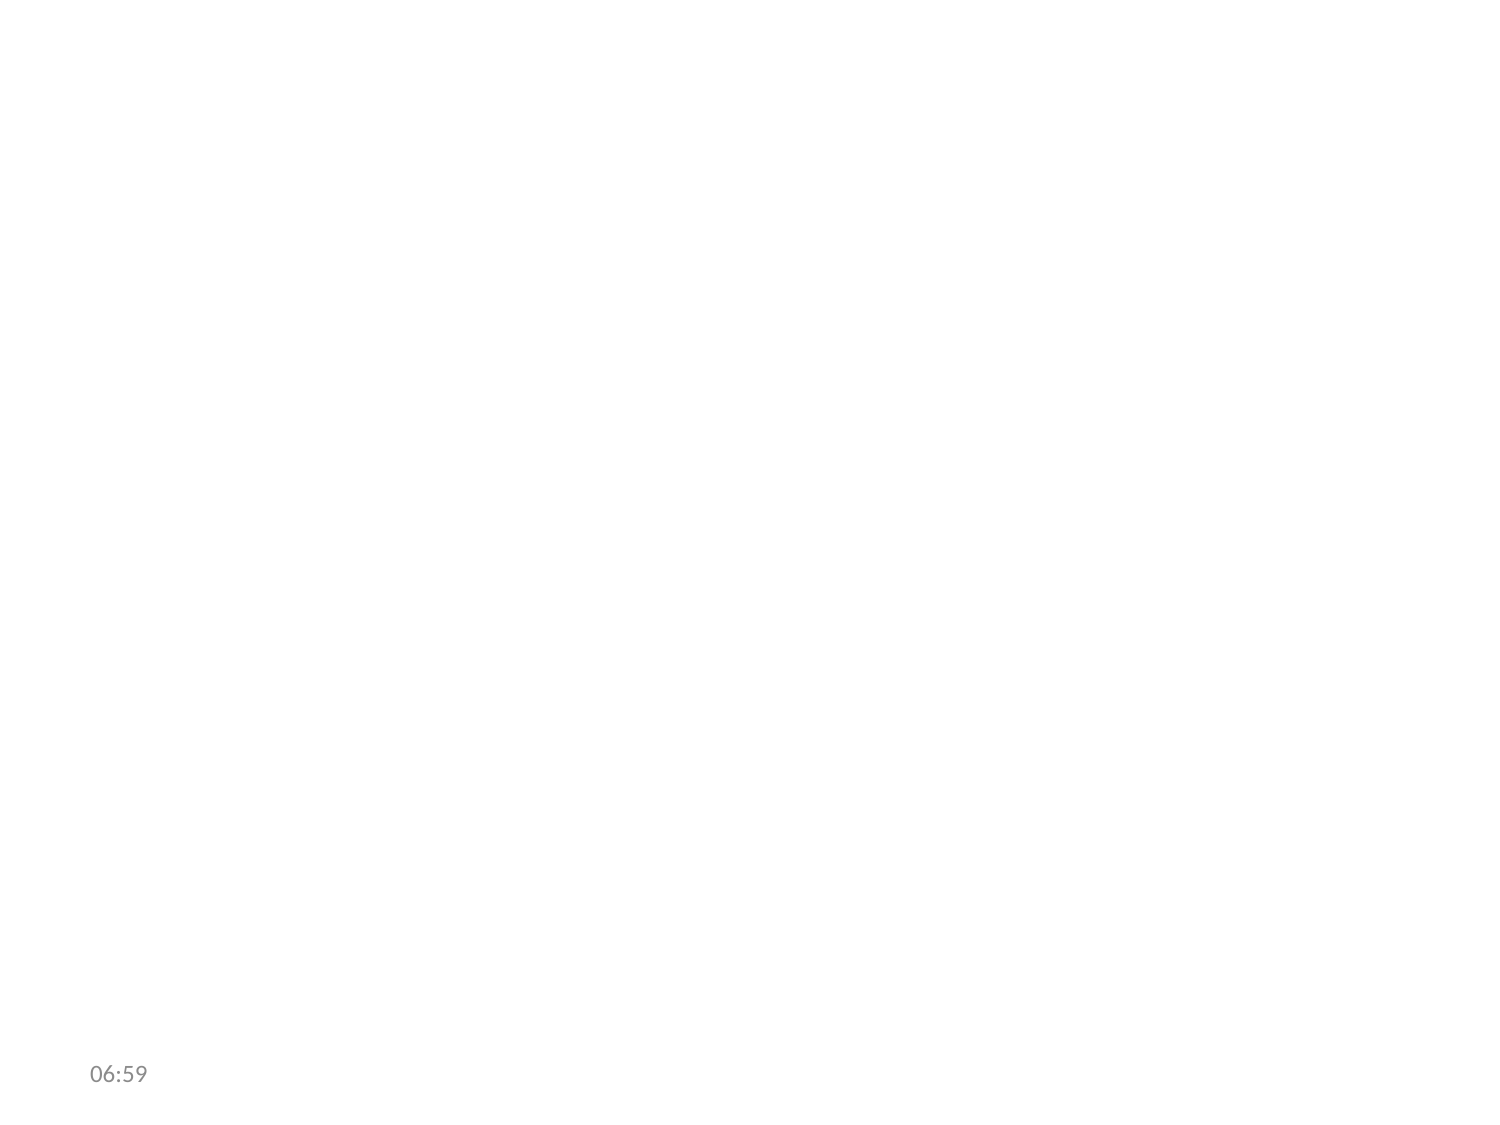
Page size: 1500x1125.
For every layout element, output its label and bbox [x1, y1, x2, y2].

slide_number [75, 1042, 425, 1103]
